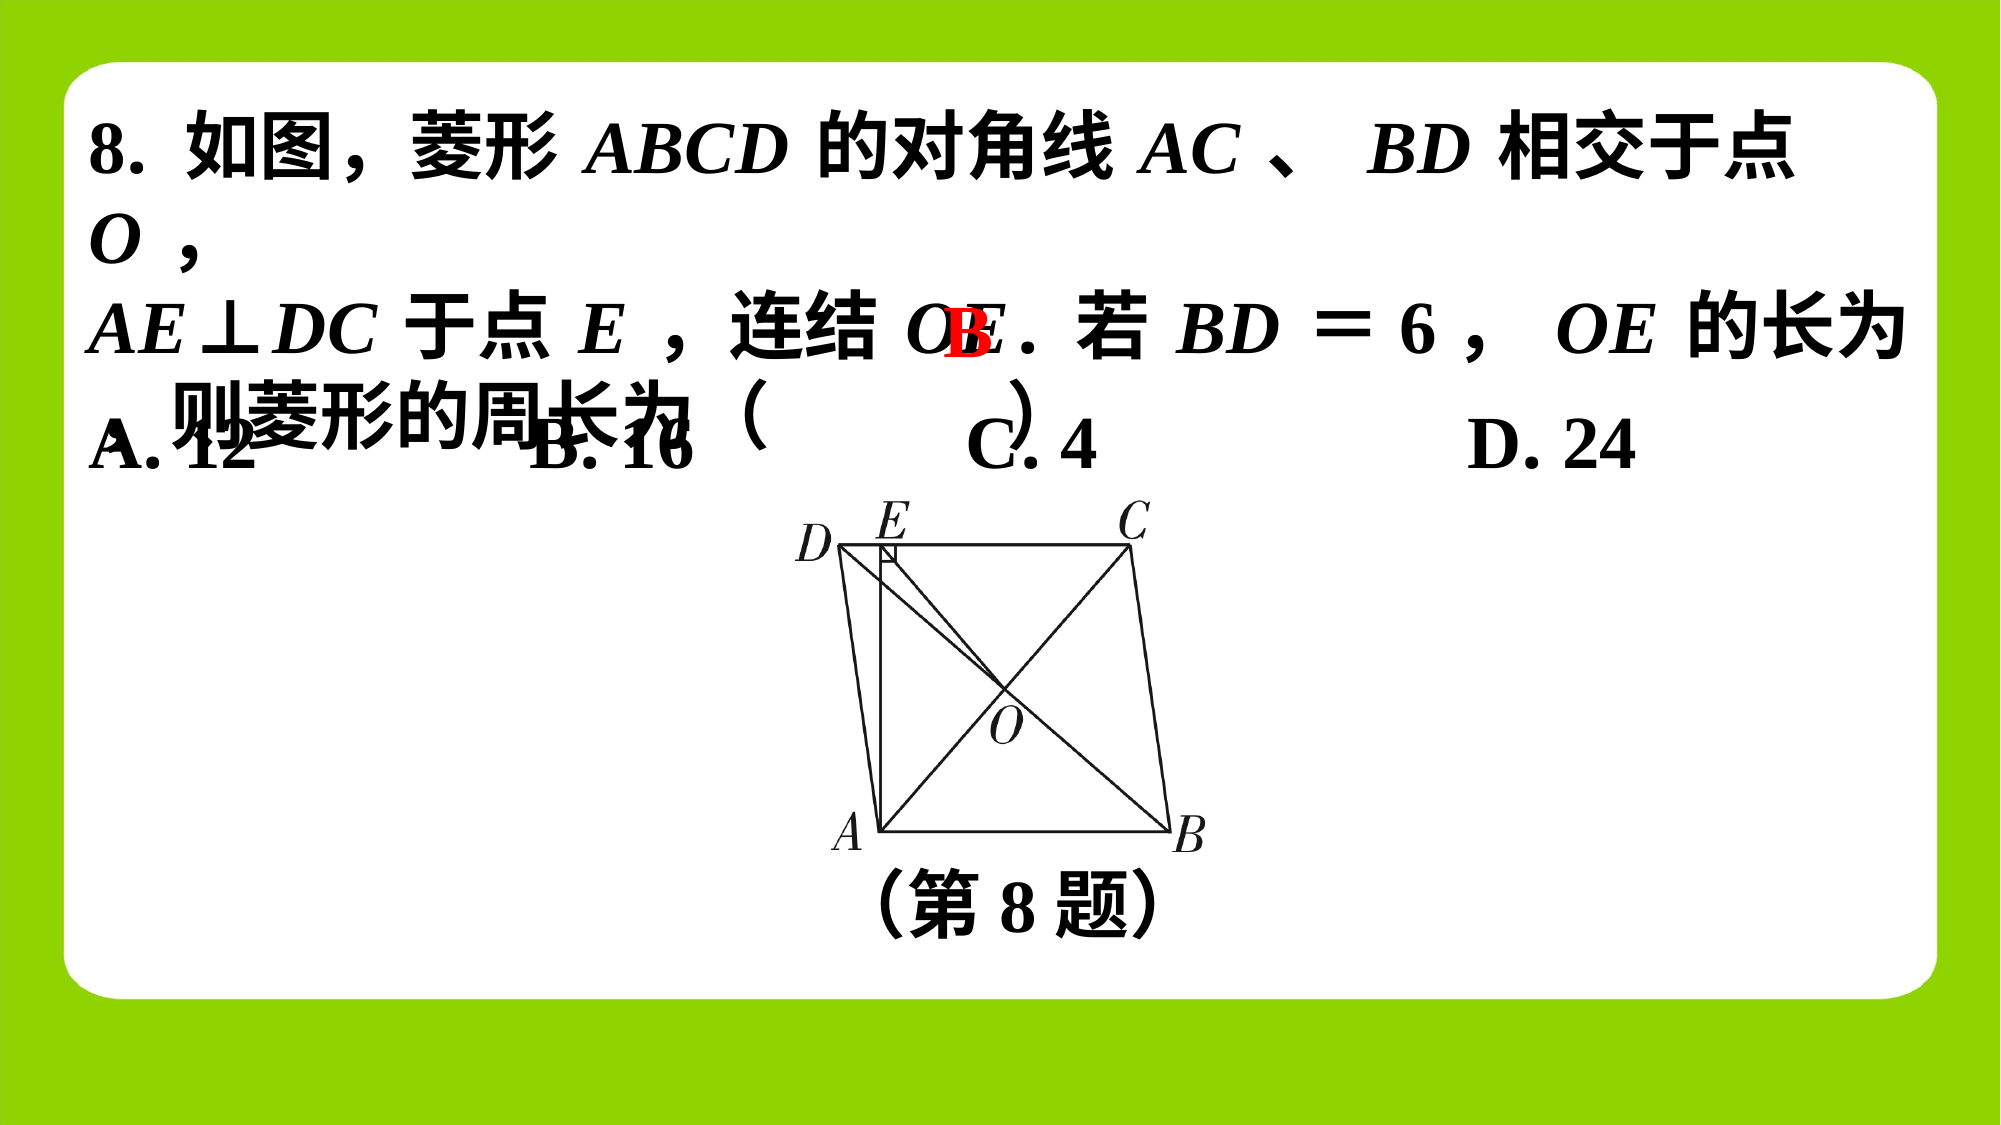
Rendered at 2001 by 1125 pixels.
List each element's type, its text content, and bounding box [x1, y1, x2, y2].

picture [0, 0, 2001, 1125]
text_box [795, 500, 1205, 949]
text_box B [928, 270, 1008, 385]
